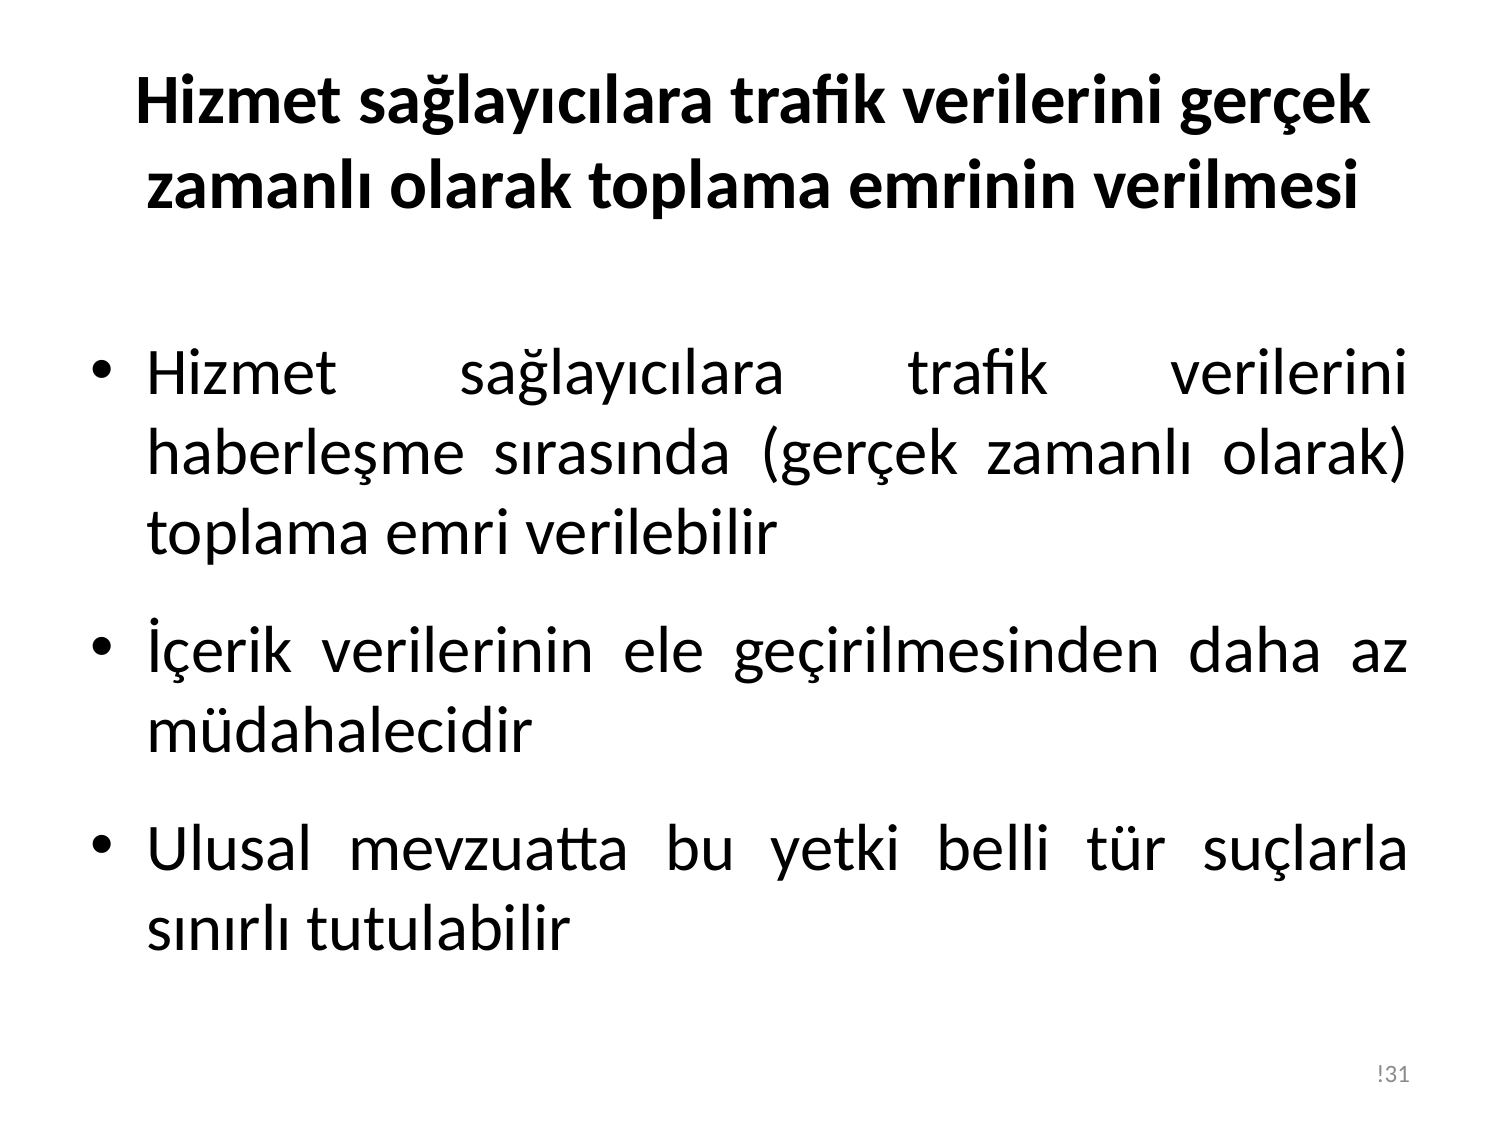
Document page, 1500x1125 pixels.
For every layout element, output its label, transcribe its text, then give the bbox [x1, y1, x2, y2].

list Hizmet sağlayıcılara trafik verilerini haberleşme sırasında (gerçek zamanlı olarak) toplama emri verilebilir İçerik verilerinin ele geçirilmesinden daha az müdahalecidir Ulusal mevzuatta bu yetki belli tür suçlarla sınırlı tutulabilir [75, 320, 1425, 992]
title Hizmet sağlayıcılara trafik verilerini gerçek zamanlı olarak toplama emrinin verilmesi [54, 45, 1455, 233]
slide_number !31 [1074, 1042, 1425, 1103]
